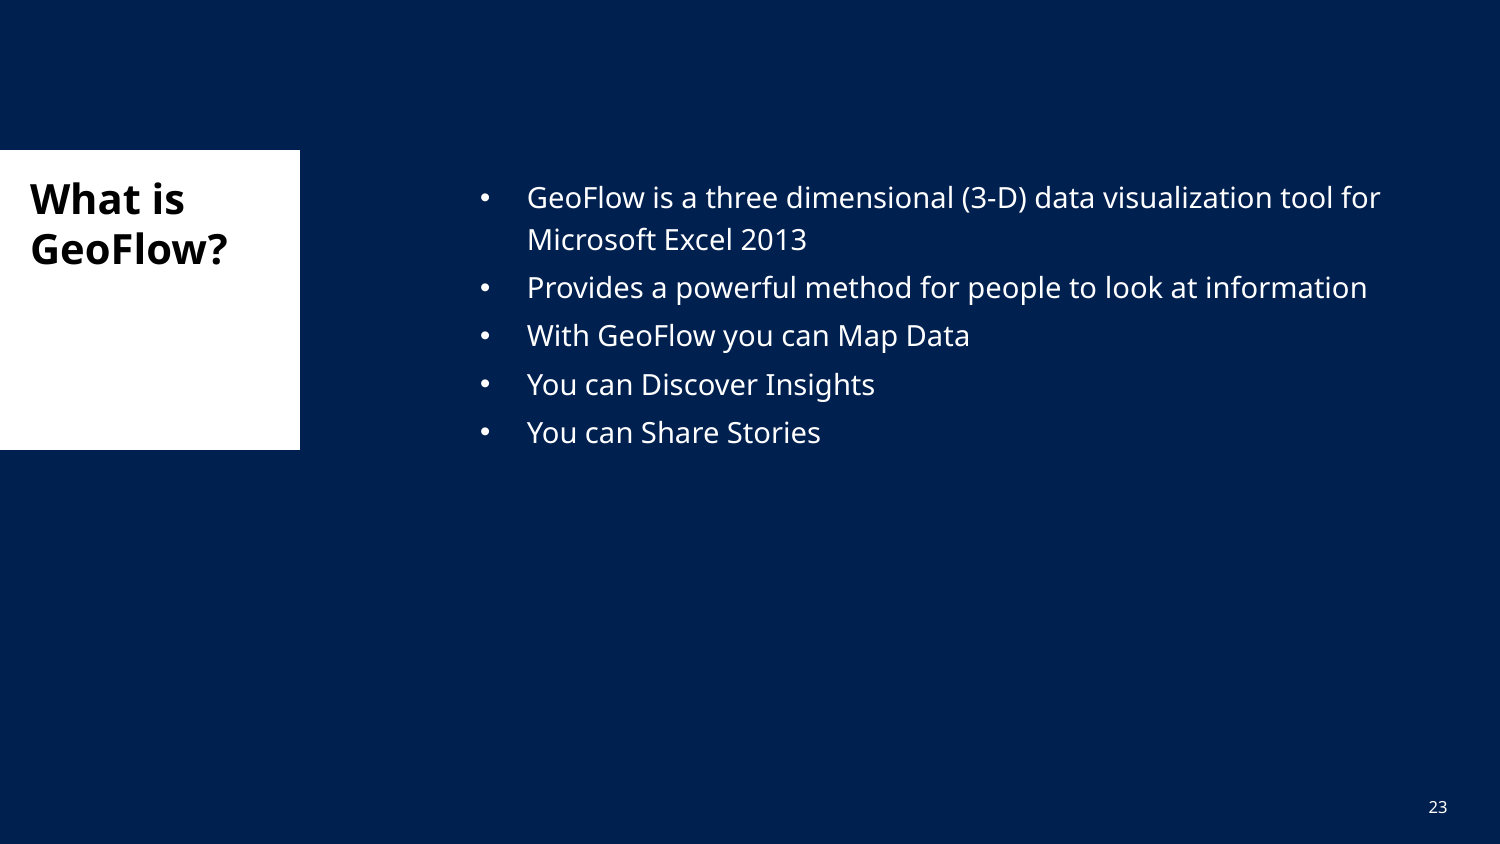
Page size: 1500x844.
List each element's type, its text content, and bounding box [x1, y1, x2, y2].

list GeoFlow is a three dimensional (3-D) data visualization tool for Microsoft Excel 2013 Provides a powerful method for people to look at information With GeoFlow you can Map Data You can Discover Insights You can Share Stories [450, 150, 1463, 772]
title What is GeoFlow? [0, 150, 300, 450]
slide_number 23 [1112, 782, 1463, 827]
